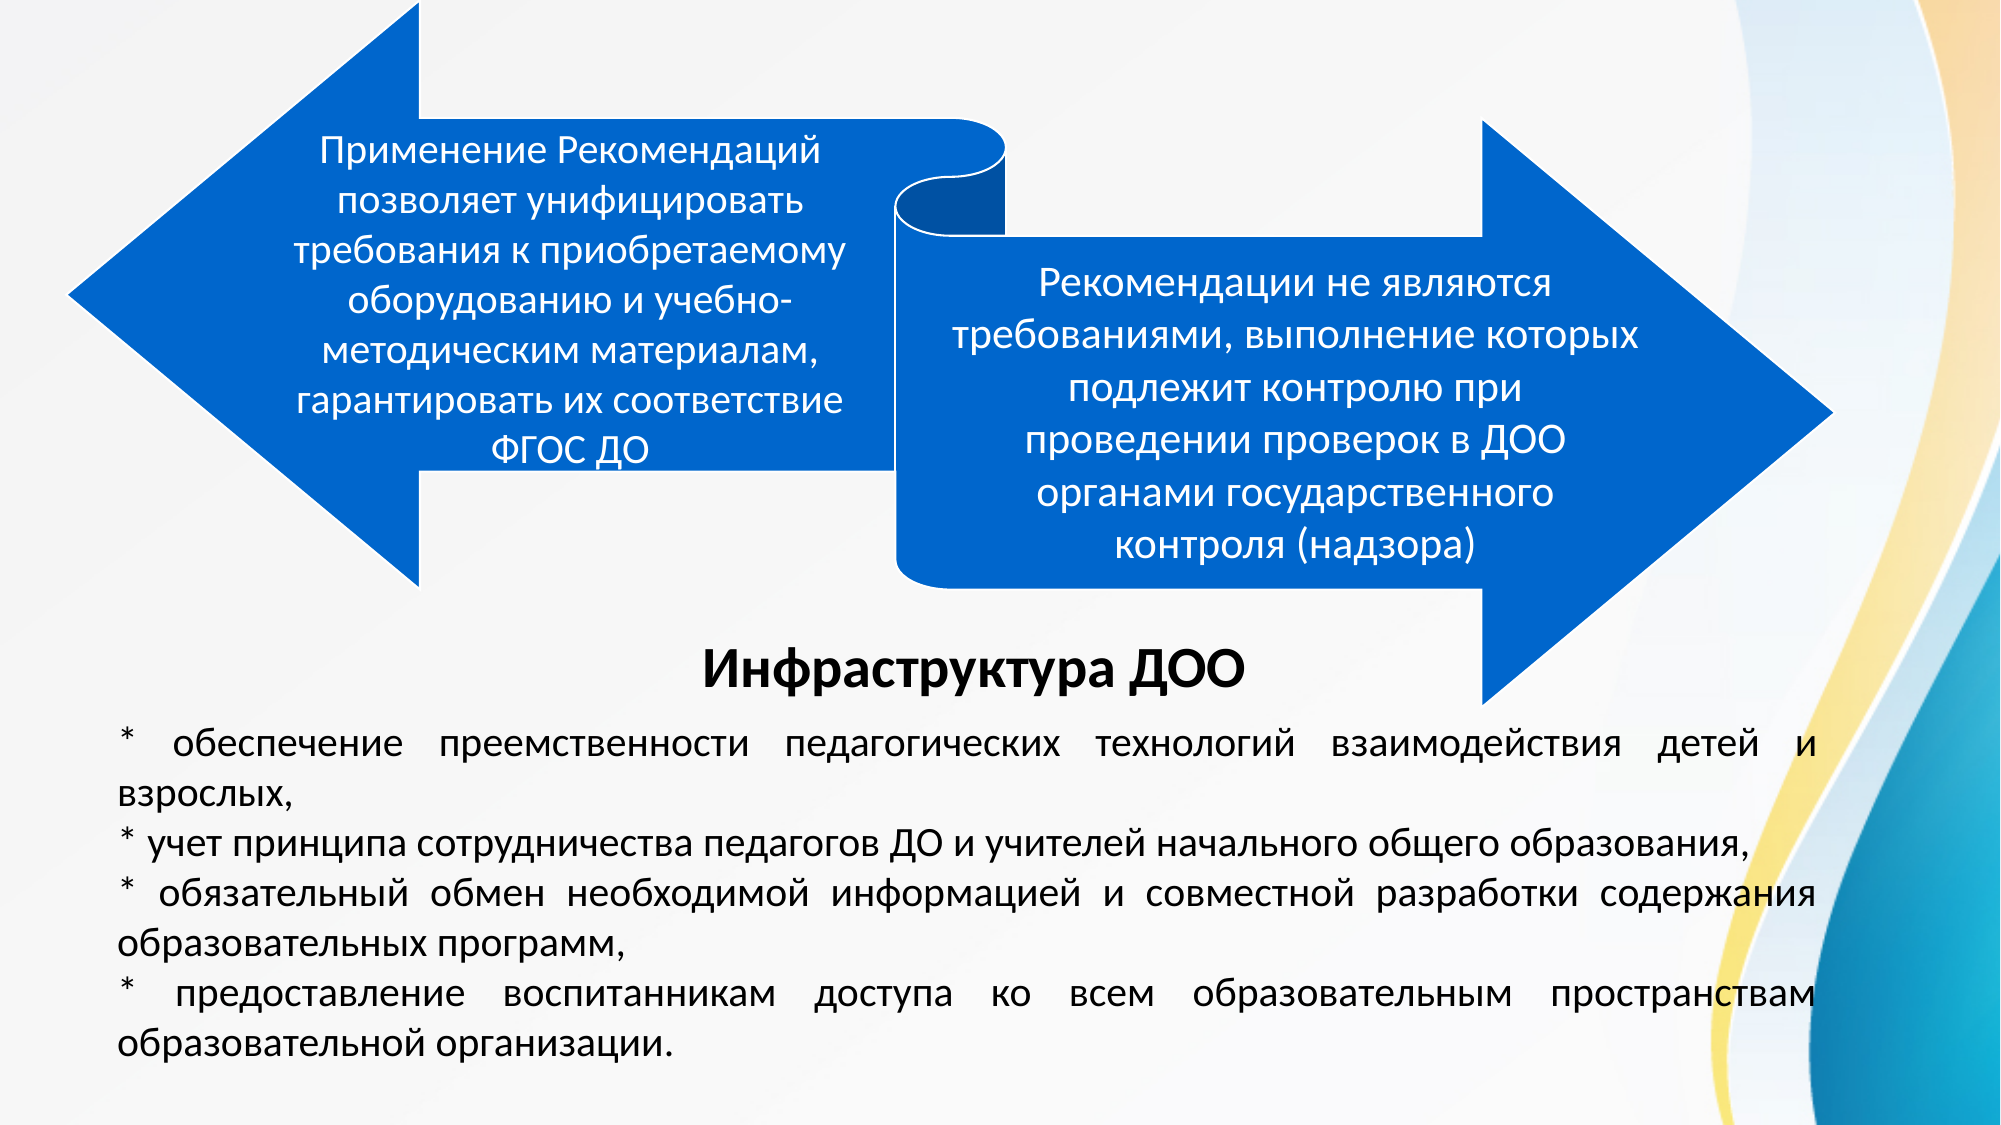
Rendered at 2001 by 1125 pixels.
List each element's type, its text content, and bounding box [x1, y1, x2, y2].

picture [0, 0, 2001, 1125]
text_box * обеспечение преемственности педагогических технологий взаимодействия детей и взрослых, * учет принципа сотрудничества педагогов ДО и учителей начального общего образования, * обязательный обмен необходимой информацией и совместной разработки содержания образовательных программ, * предоставление воспитанникам доступа ко всем образовательным пространствам образовательной организации. [102, 708, 1833, 1073]
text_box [17, 0, 1920, 708]
